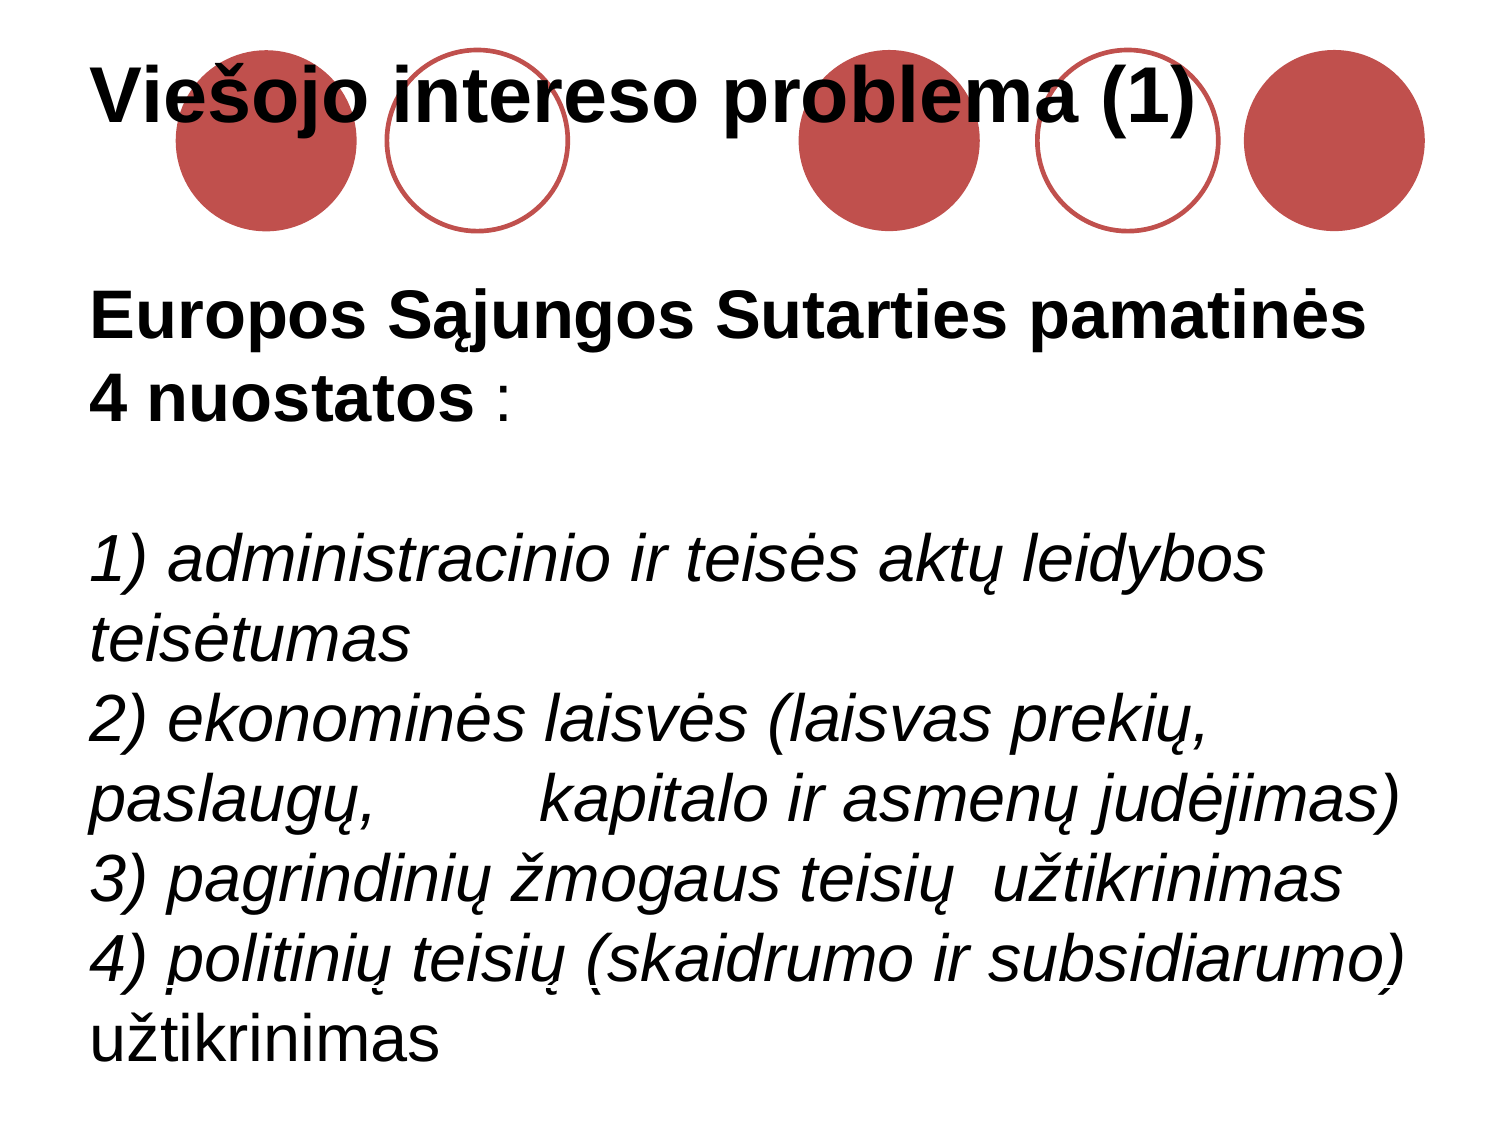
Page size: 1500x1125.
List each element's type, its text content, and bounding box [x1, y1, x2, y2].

text_box Europos Sąjungos Sutarties pamatinės 4 nuostatos : 1) administracinio ir teisės aktų leidybos teisėtumas 2) ekonominės laisvės (laisvas prekių, paslaugų, kapitalo ir asmenų judėjimas) 3) pagrindinių žmogaus teisių užtikrinimas 4) politinių teisių (skaidrumo ir subsidiarumo) užtikrinimas http://www.univie.ac.at/ri/eur/20040401/LT_EU_Treaty_Vienna.pdf [75, 262, 1425, 1006]
text_box Viešojo intereso problema (1) [75, 45, 1425, 233]
